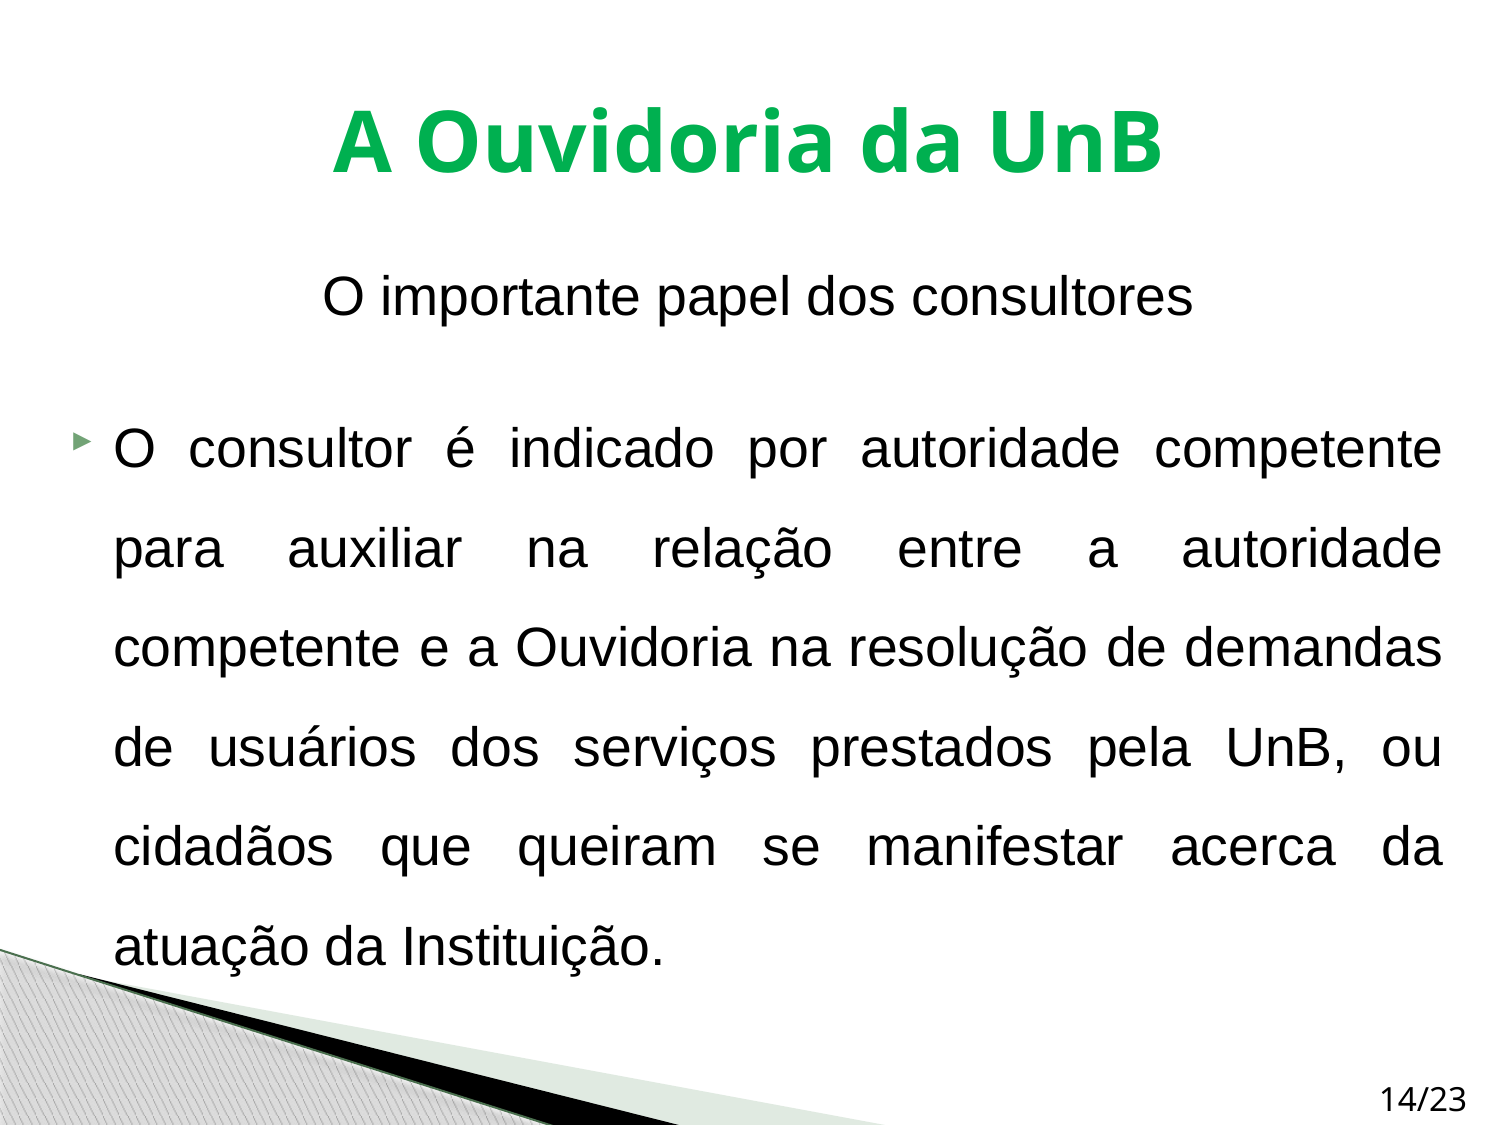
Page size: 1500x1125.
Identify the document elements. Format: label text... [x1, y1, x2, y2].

text_box 14/23 [1364, 1070, 1500, 1125]
list O importante papel dos consultores O consultor é indicado por autoridade competente para auxiliar na relação entre a autoridade competente e a Ouvidoria na resolução de demandas de usuários dos serviços prestados pela UnB, ou cidadãos que queiram se manifestar acerca da atuação da Instituição. [41, 219, 1459, 986]
title A Ouvidoria da UnB [75, 45, 1425, 233]
